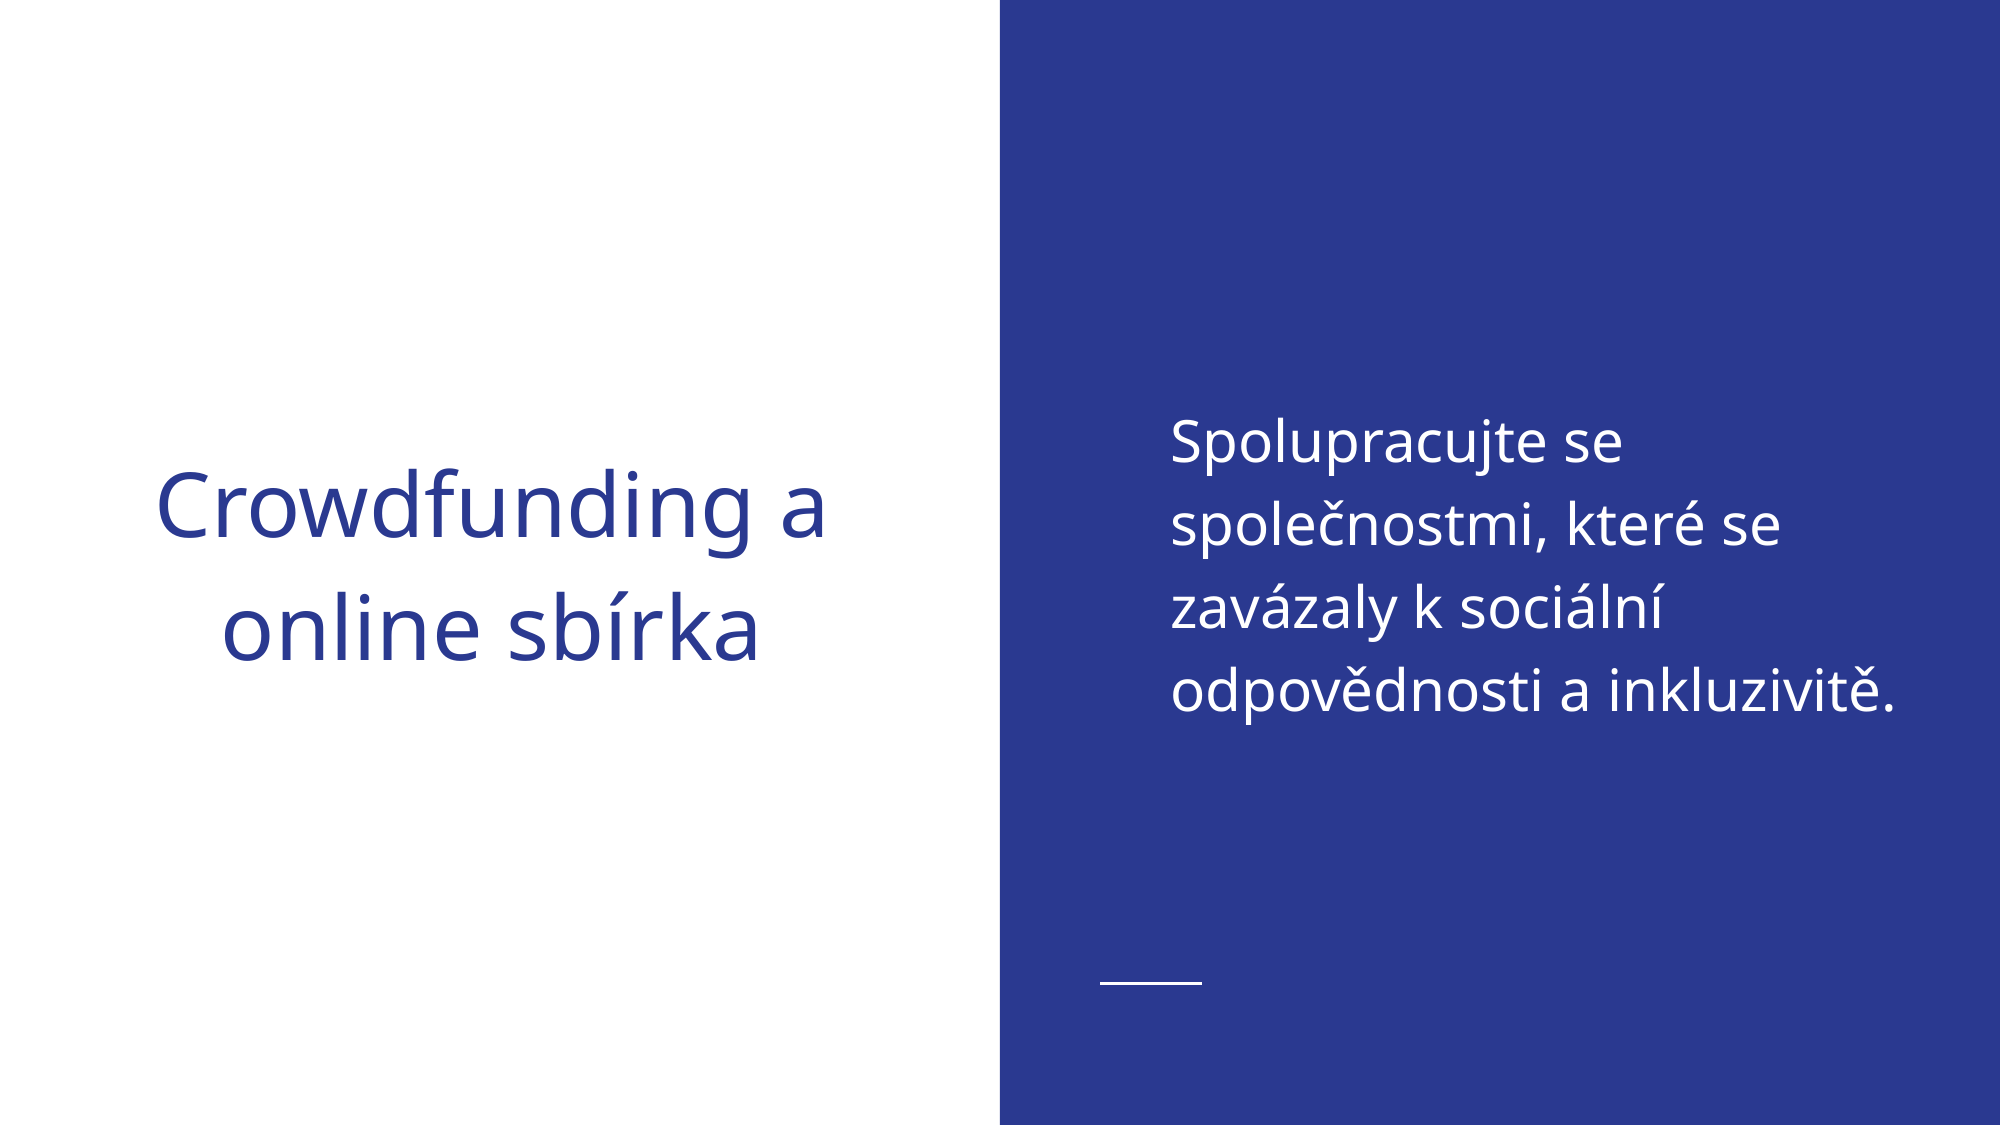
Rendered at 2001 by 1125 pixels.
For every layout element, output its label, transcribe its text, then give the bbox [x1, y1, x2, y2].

list Spolupracujte se společnostmi, které se zavázaly k sociální odpovědnosti a inkluzivitě. [1080, 158, 1920, 967]
title Crowdfunding a online sbírka [50, 431, 935, 694]
